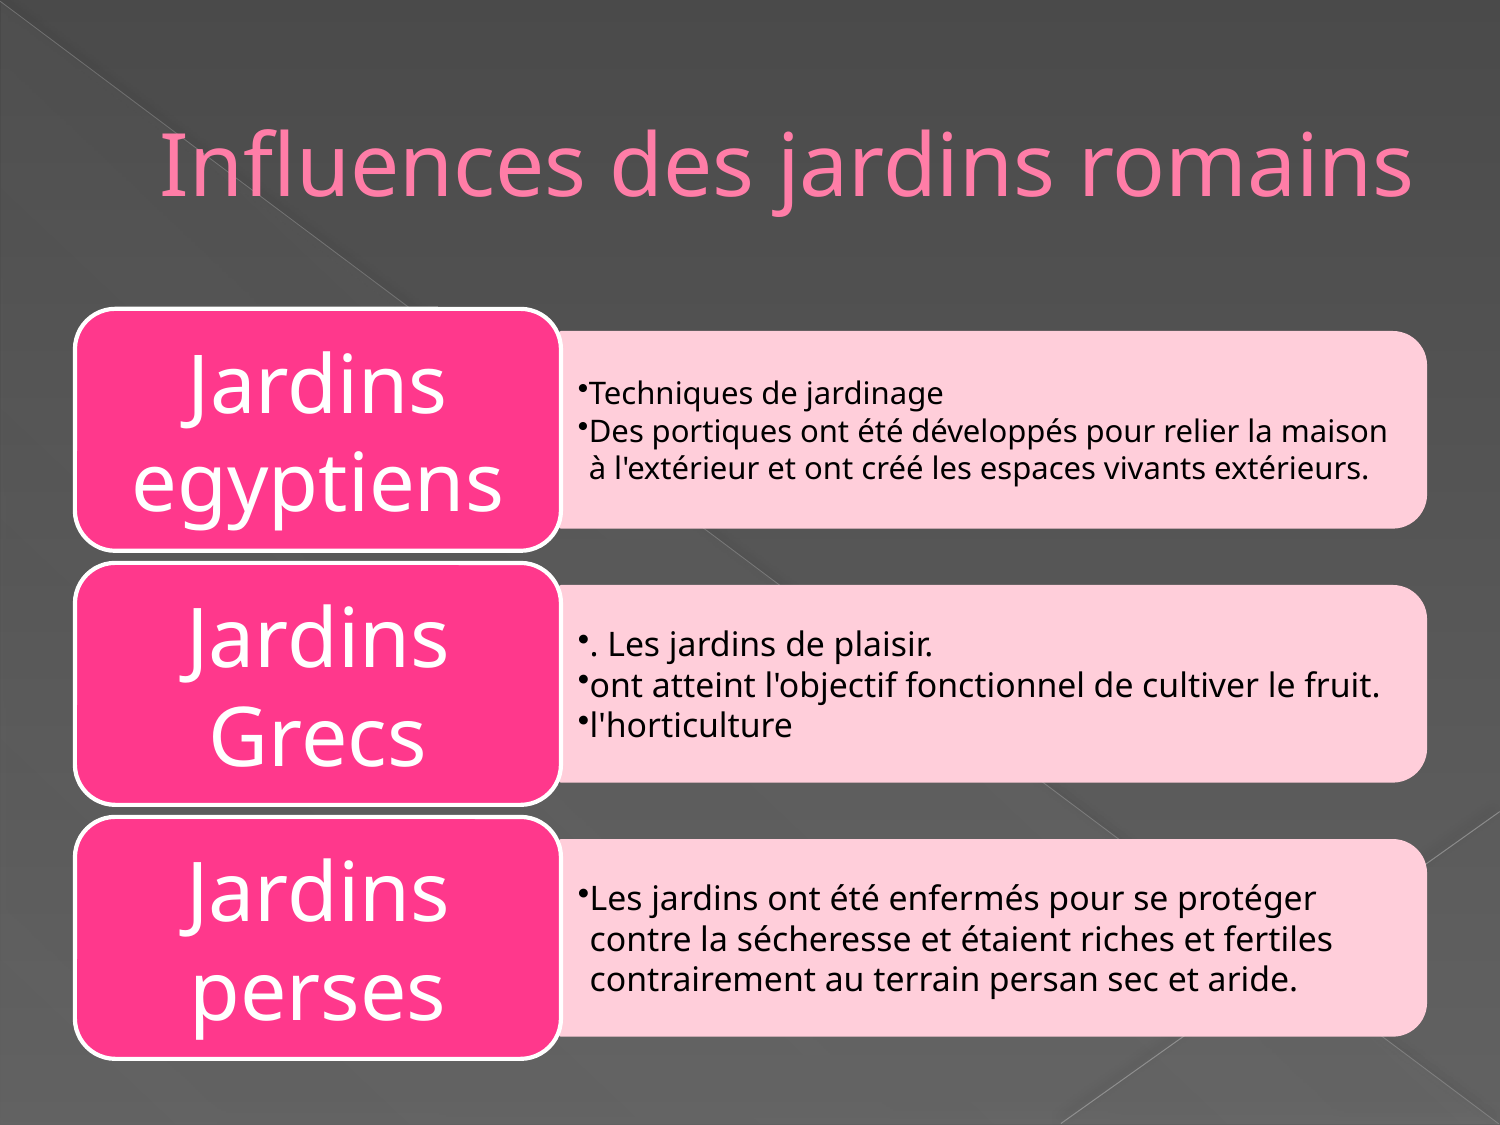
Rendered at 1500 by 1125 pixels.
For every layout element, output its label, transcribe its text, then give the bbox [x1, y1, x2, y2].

title Influences des jardins romains [35, 46, 1461, 277]
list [74, 308, 1426, 1060]
